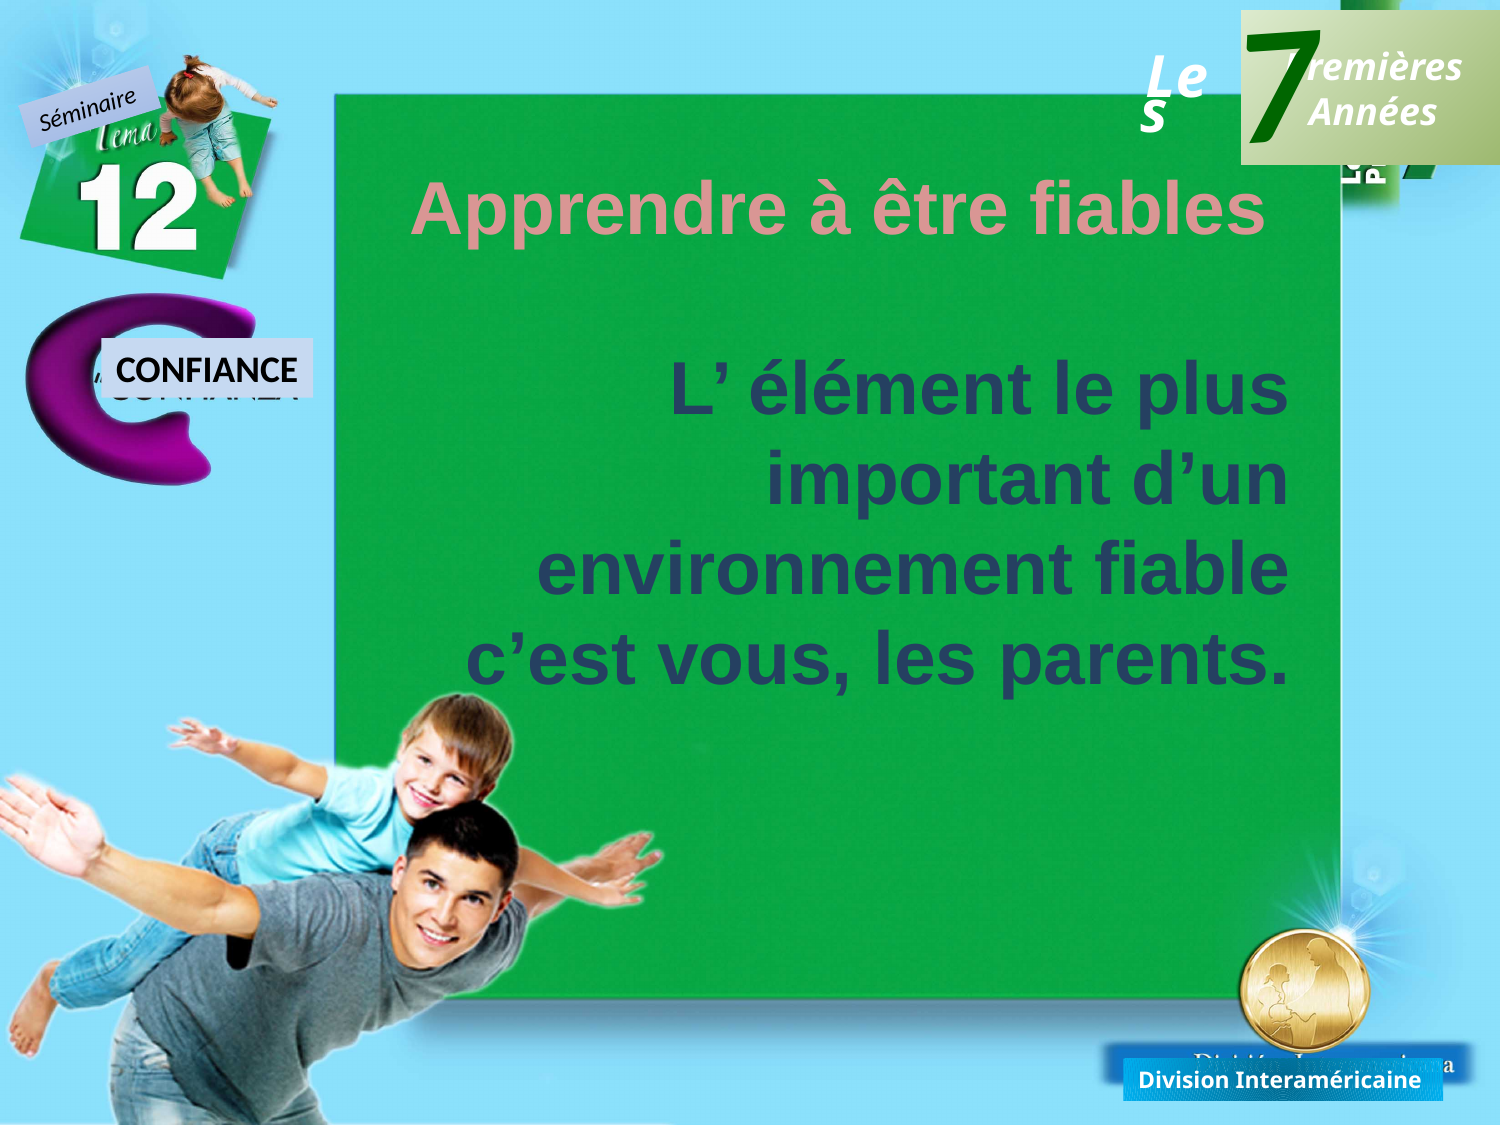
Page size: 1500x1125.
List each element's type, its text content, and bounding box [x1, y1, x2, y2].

text_box Division Interaméricaine [1123, 1058, 1444, 1101]
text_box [1119, 0, 1500, 185]
text_box CONFIANCE [101, 338, 314, 398]
picture [0, 0, 1500, 1125]
text_box Séminaire [18, 65, 162, 149]
text_box Apprendre à être fiables L’ élément le plus important d’un environnement fiable c’est vous, les parents. [371, 151, 1306, 707]
